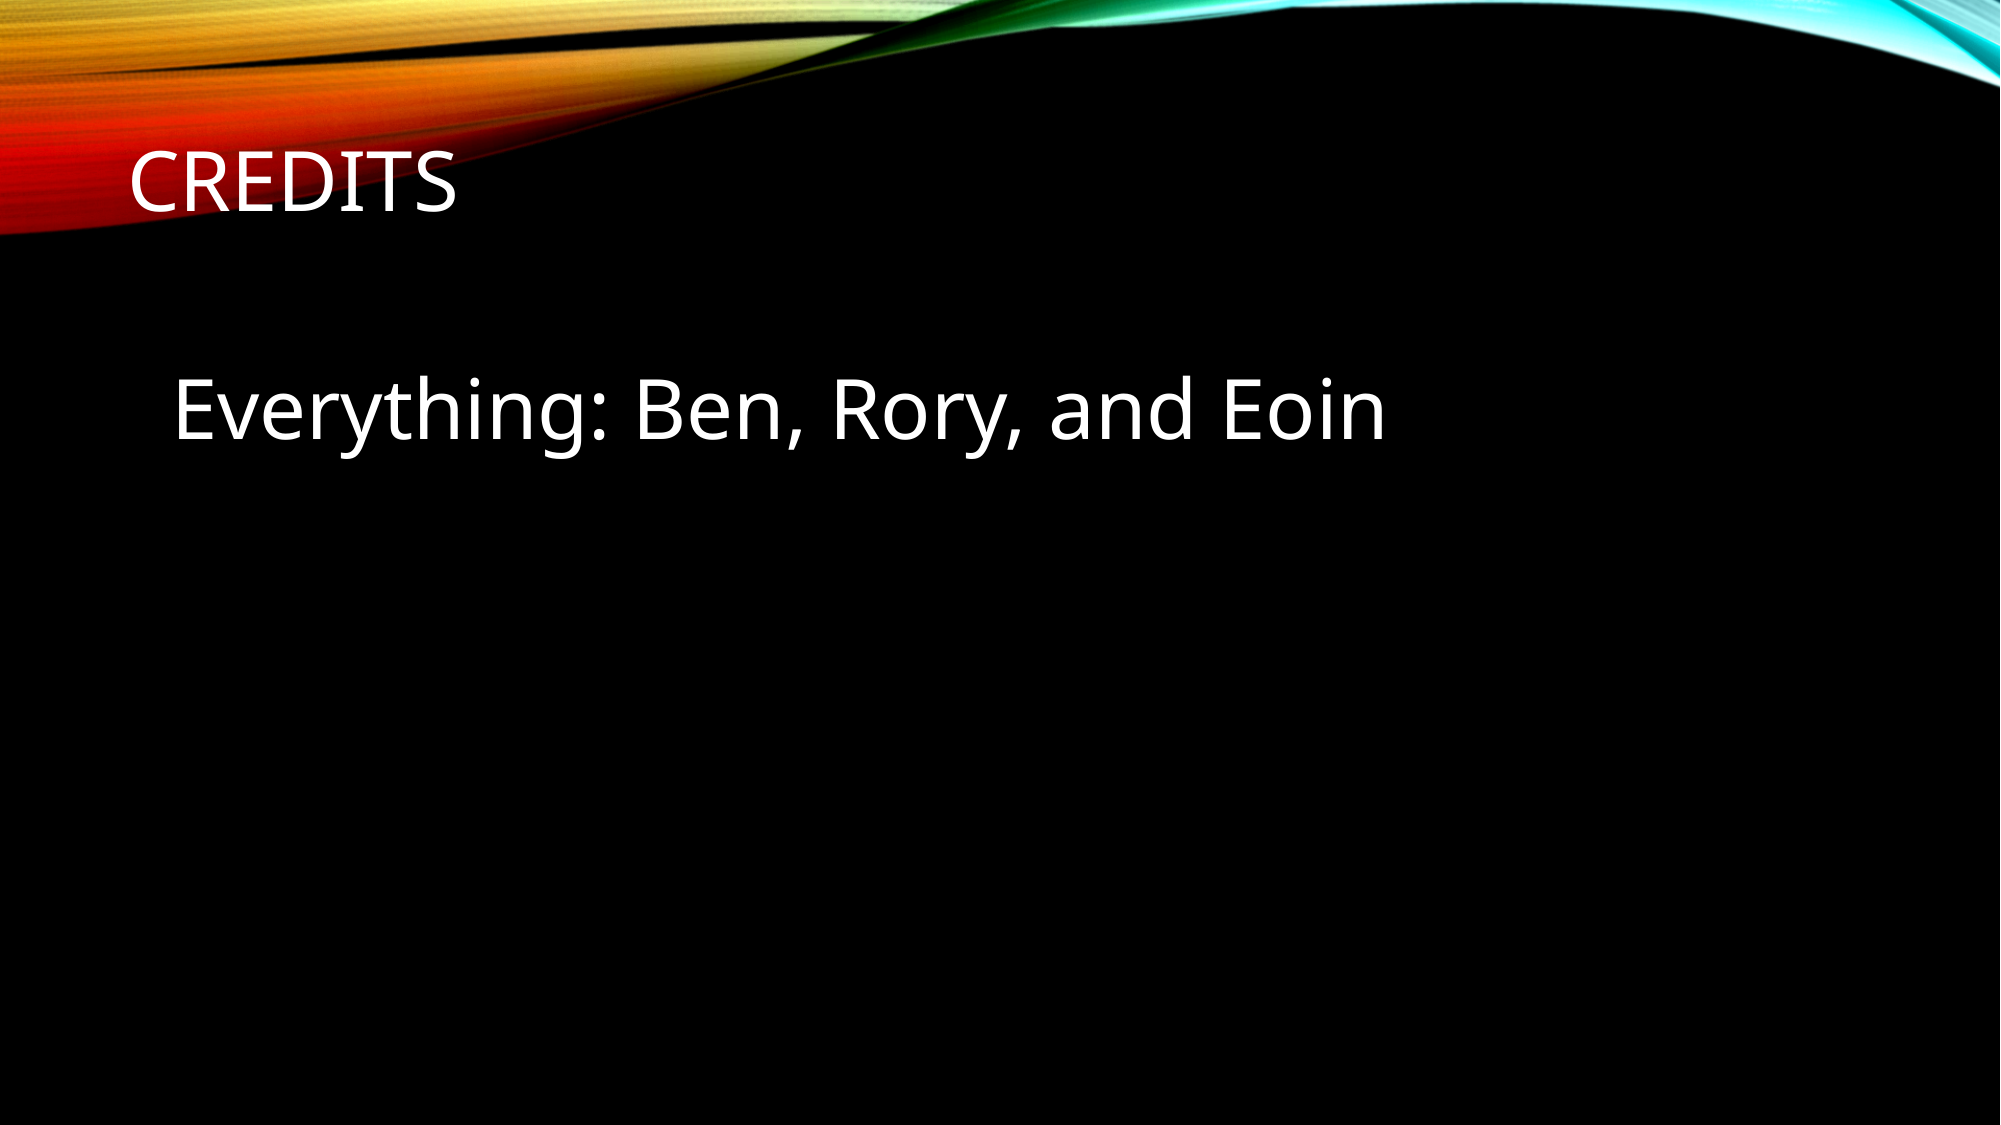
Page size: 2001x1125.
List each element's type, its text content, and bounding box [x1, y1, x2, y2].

list Everything: Ben, Rory, and Eoin [112, 360, 1888, 1021]
picture [0, 0, 2000, 237]
title Credits [112, 78, 1525, 291]
